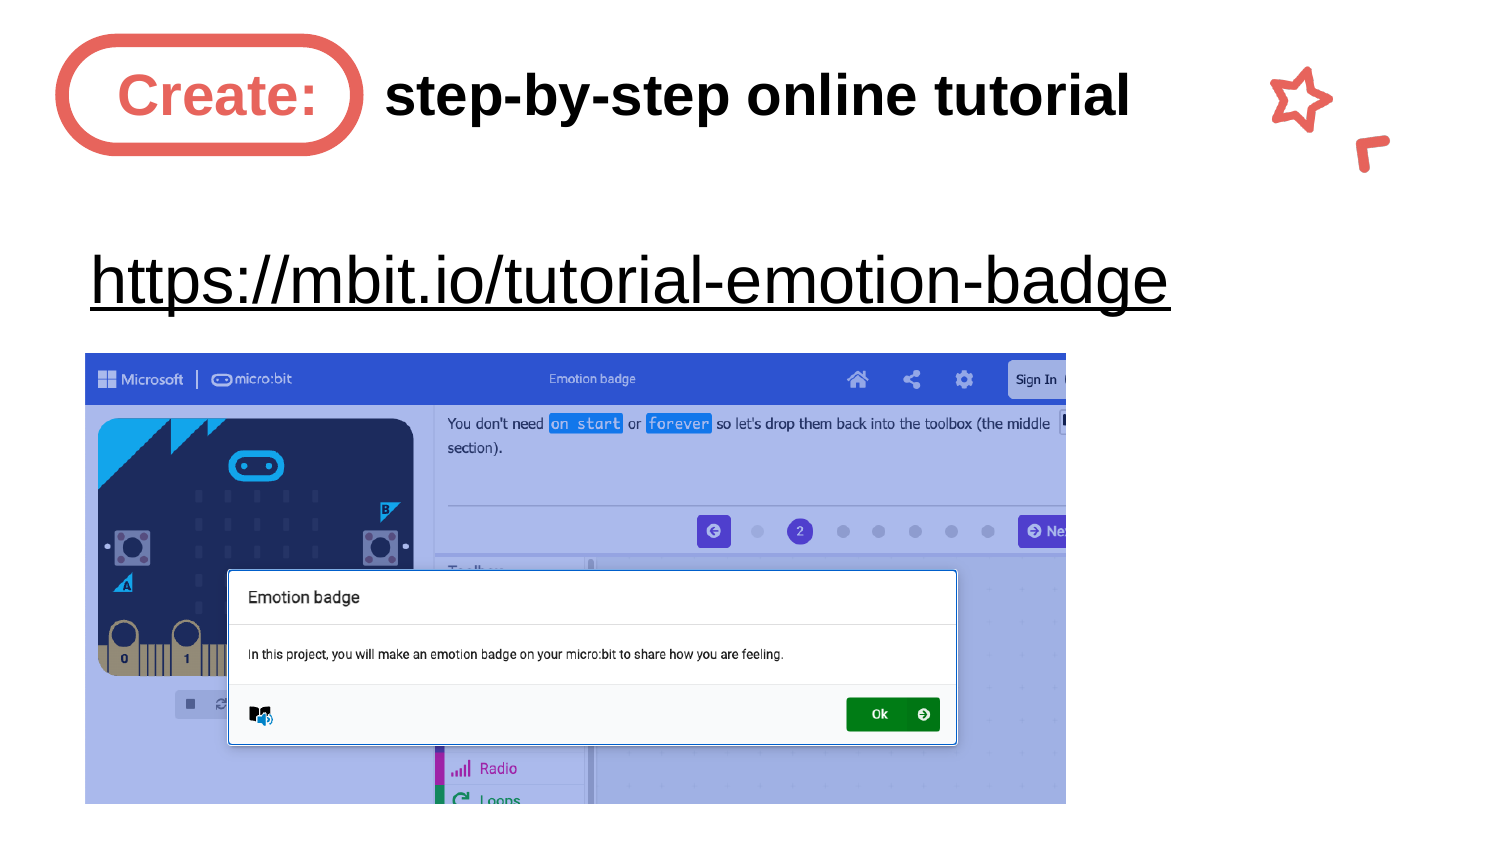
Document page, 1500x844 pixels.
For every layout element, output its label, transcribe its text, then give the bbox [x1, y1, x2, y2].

text_box [60, 39, 358, 151]
text_box https://mbit.io/tutorial-emotion-badge [75, 229, 1205, 324]
picture [1269, 66, 1414, 191]
picture [85, 353, 1066, 804]
title Create: step-by-step online tutorial [110, 34, 1144, 159]
